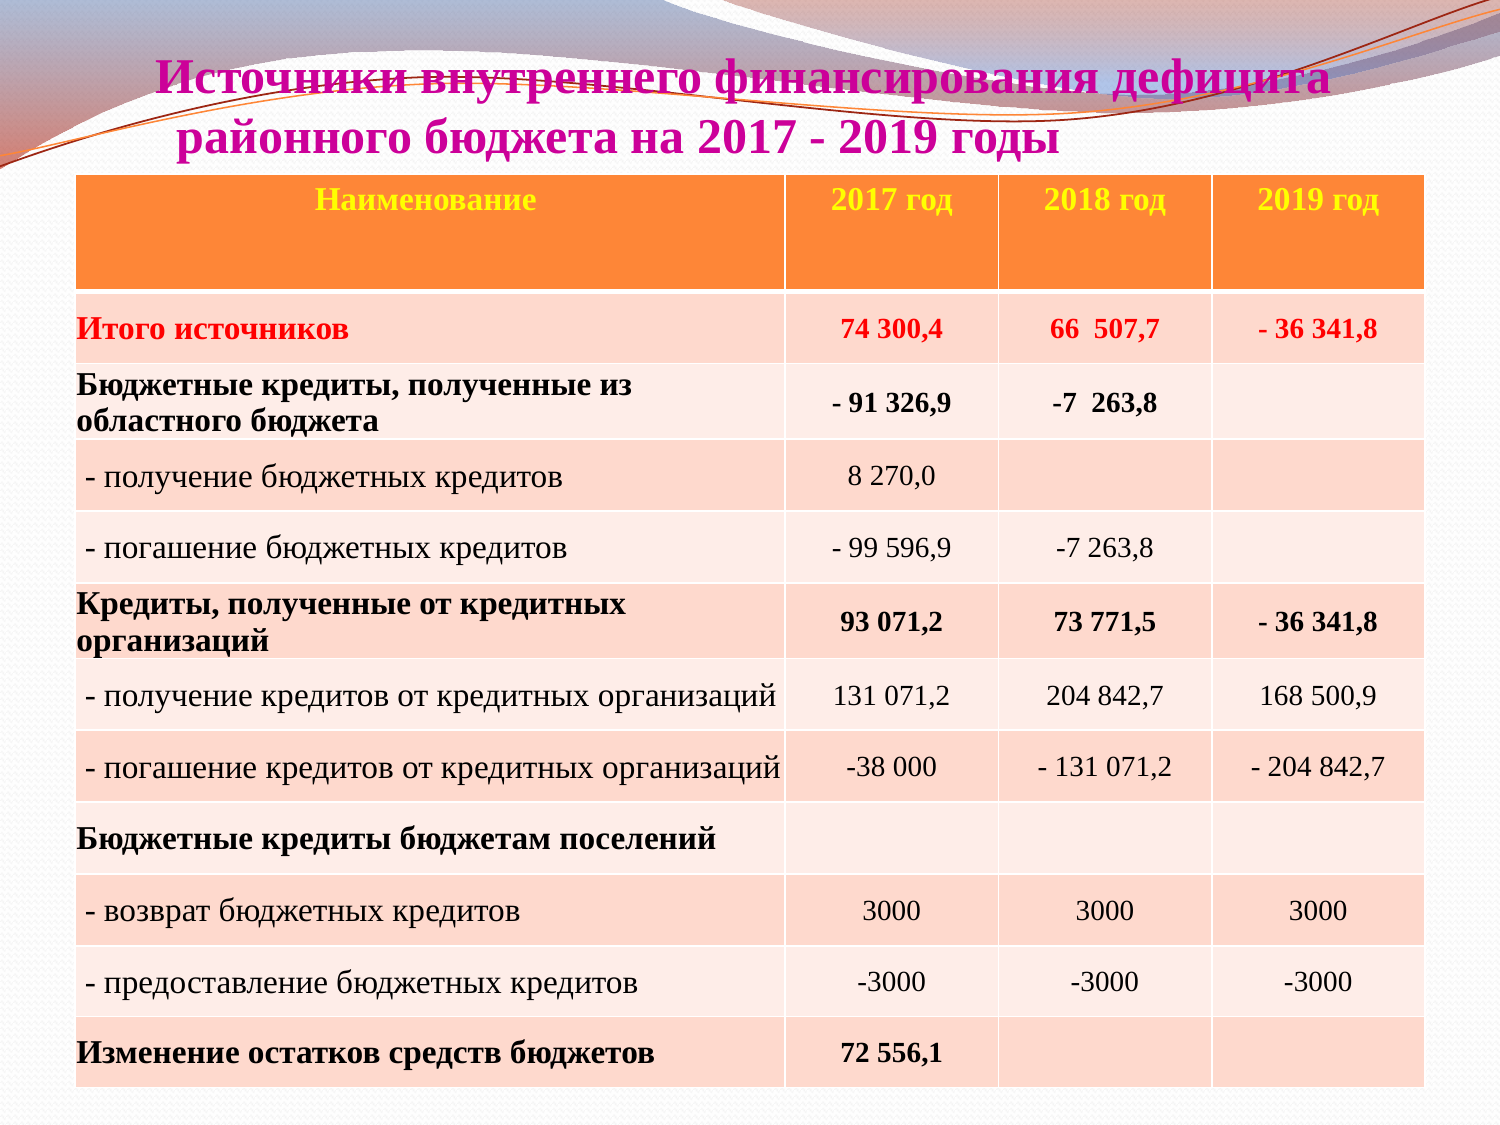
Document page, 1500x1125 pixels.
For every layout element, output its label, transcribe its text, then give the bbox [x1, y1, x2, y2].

table_cell - погашение кредитов от кредитных организаций [76, 731, 784, 801]
table_cell - 204 842,7 [1213, 731, 1424, 801]
table_cell 168 500,9 [1213, 659, 1424, 729]
table_header 2017 год [786, 175, 998, 289]
table_cell 72 556,1 [786, 1017, 998, 1087]
table_cell [999, 1017, 1211, 1087]
table_cell Итого источников [76, 294, 784, 363]
table_cell [999, 440, 1211, 510]
table_cell 66 507,7 [999, 294, 1211, 363]
table_cell - предоставление бюджетных кредитов [76, 947, 784, 1016]
table_cell -7 263,8 [999, 512, 1211, 582]
table_cell 73 771,5 [999, 584, 1211, 658]
table_cell 3000 [786, 875, 998, 945]
table_cell -38 000 [786, 731, 998, 801]
table_cell - 99 596,9 [786, 512, 998, 582]
table_cell [1213, 440, 1424, 510]
table_cell -7 263,8 [999, 364, 1211, 438]
table_cell - получение бюджетных кредитов [76, 440, 784, 510]
table_cell Бюджетные кредиты бюджетам поселений [76, 803, 784, 873]
table_cell -3000 [786, 947, 998, 1016]
table_cell [1213, 1017, 1424, 1087]
table_cell [1213, 803, 1424, 873]
table_cell 74 300,4 [786, 294, 998, 363]
table_header 2018 год [999, 175, 1211, 289]
table_cell - погашение бюджетных кредитов [76, 512, 784, 582]
table_cell 3000 [999, 875, 1211, 945]
table_cell - 91 326,9 [786, 364, 998, 438]
table_cell - 131 071,2 [999, 731, 1211, 801]
table_cell - 36 341,8 [1213, 584, 1424, 658]
table_cell -3000 [999, 947, 1211, 1016]
table_cell 93 071,2 [786, 584, 998, 658]
table_cell -3000 [1213, 947, 1424, 1016]
table_cell Бюджетные кредиты, полученные из областного бюджета [76, 364, 784, 438]
table_cell - возврат бюджетных кредитов [76, 875, 784, 945]
table_cell [1213, 512, 1424, 582]
title Источники внутреннего финансирования дефицита районного бюджета на 2017 - 2019 годы [75, 35, 1425, 164]
table_cell 204 842,7 [999, 659, 1211, 729]
table_cell 131 071,2 [786, 659, 998, 729]
table_header Наименование [76, 175, 784, 289]
table_cell Кредиты, полученные от кредитных организаций [76, 584, 784, 658]
table_cell [786, 803, 998, 873]
table_cell [999, 803, 1211, 873]
table_cell - получение кредитов от кредитных организаций [76, 659, 784, 729]
table_cell - 36 341,8 [1213, 294, 1424, 363]
table_cell 8 270,0 [786, 440, 998, 510]
table_cell 3000 [1213, 875, 1424, 945]
table_cell [1213, 364, 1424, 438]
table_cell Изменение остатков средств бюджетов [76, 1017, 784, 1087]
table_header 2019 год [1213, 175, 1424, 289]
